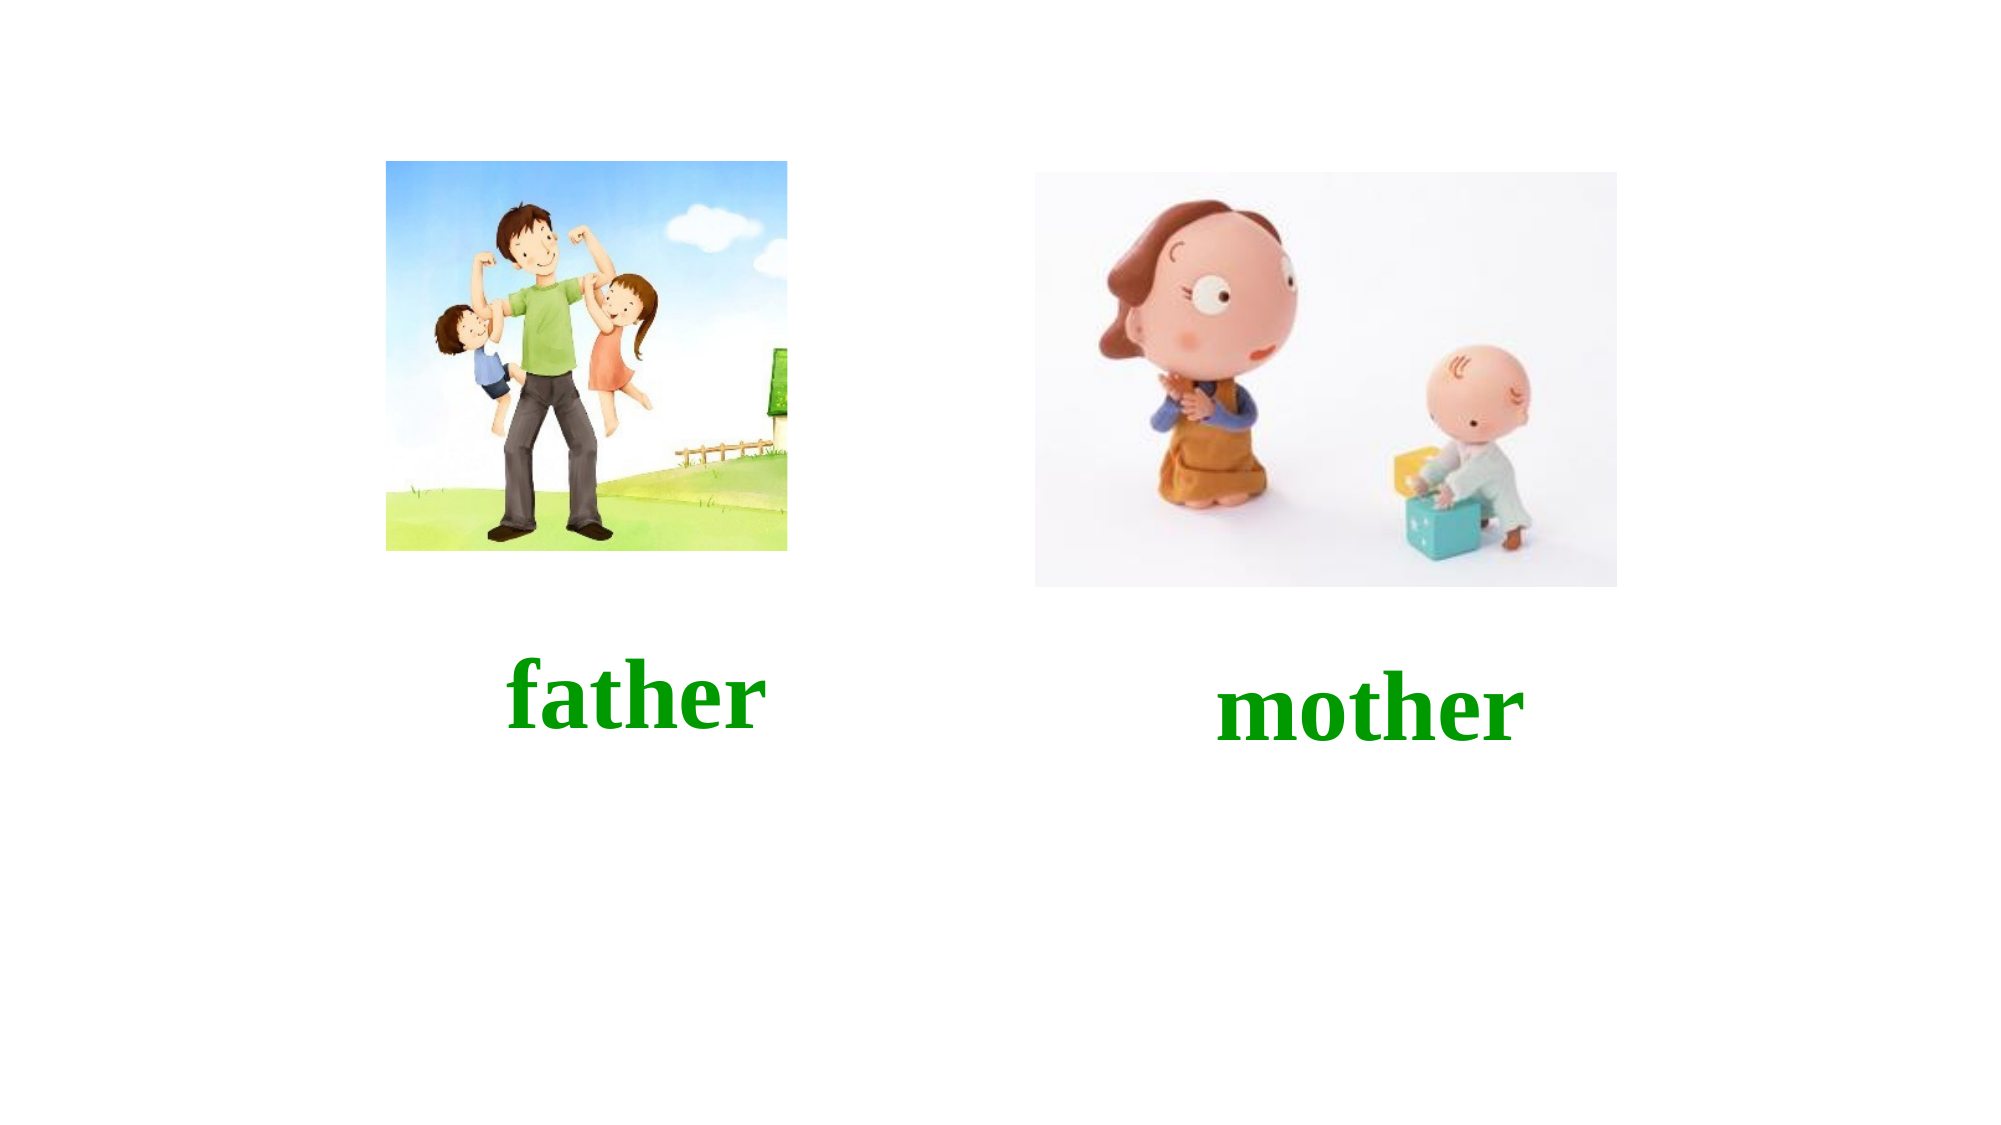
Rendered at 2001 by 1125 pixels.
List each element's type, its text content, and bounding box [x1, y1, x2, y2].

text_box mother [1200, 633, 1556, 768]
picture [385, 161, 788, 551]
text_box father [492, 621, 847, 757]
picture [1035, 172, 1617, 587]
